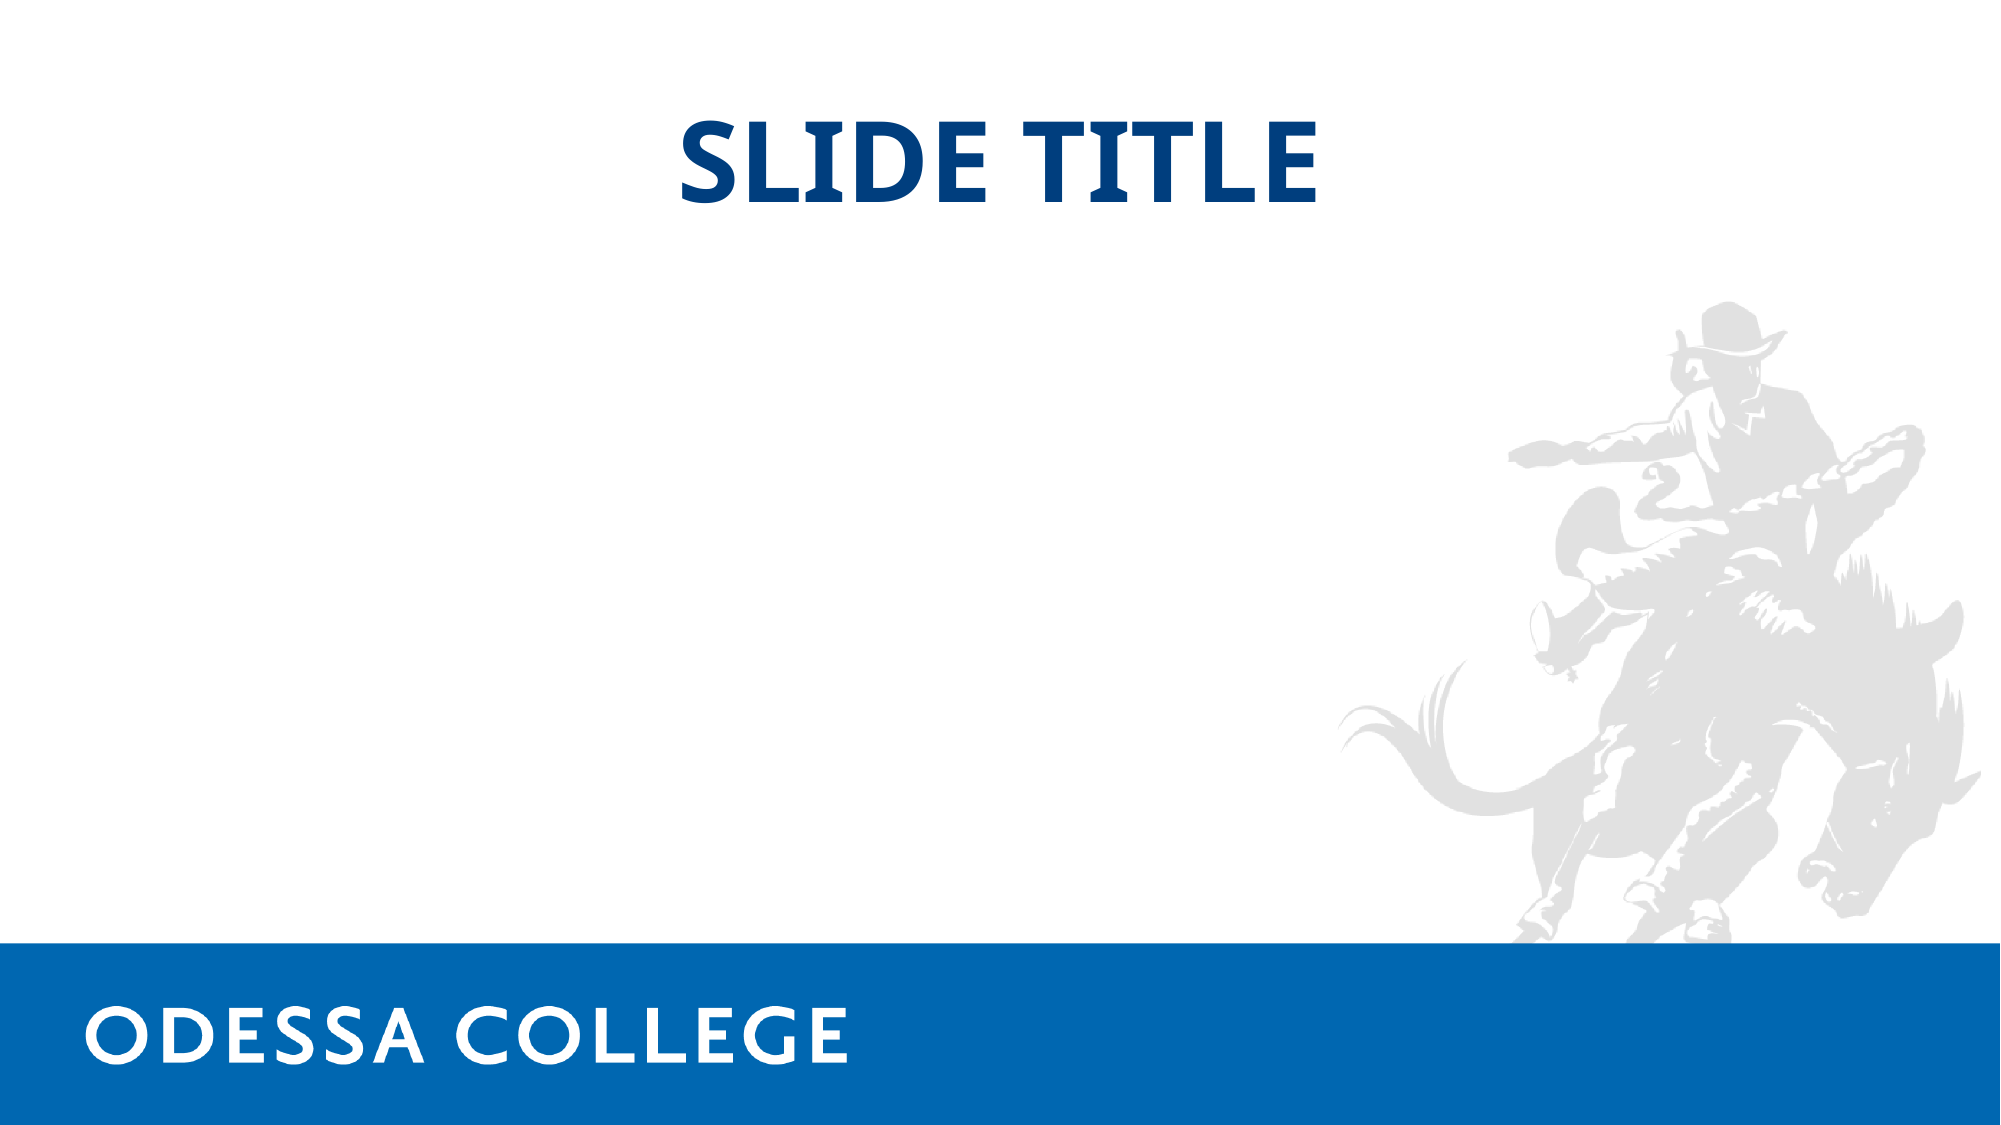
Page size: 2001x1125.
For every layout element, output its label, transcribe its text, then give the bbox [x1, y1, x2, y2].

text_box [0, 942, 2000, 1125]
picture [0, 973, 1001, 1088]
picture [1319, 260, 2000, 947]
title SLIDE TITLE [44, 57, 1956, 275]
